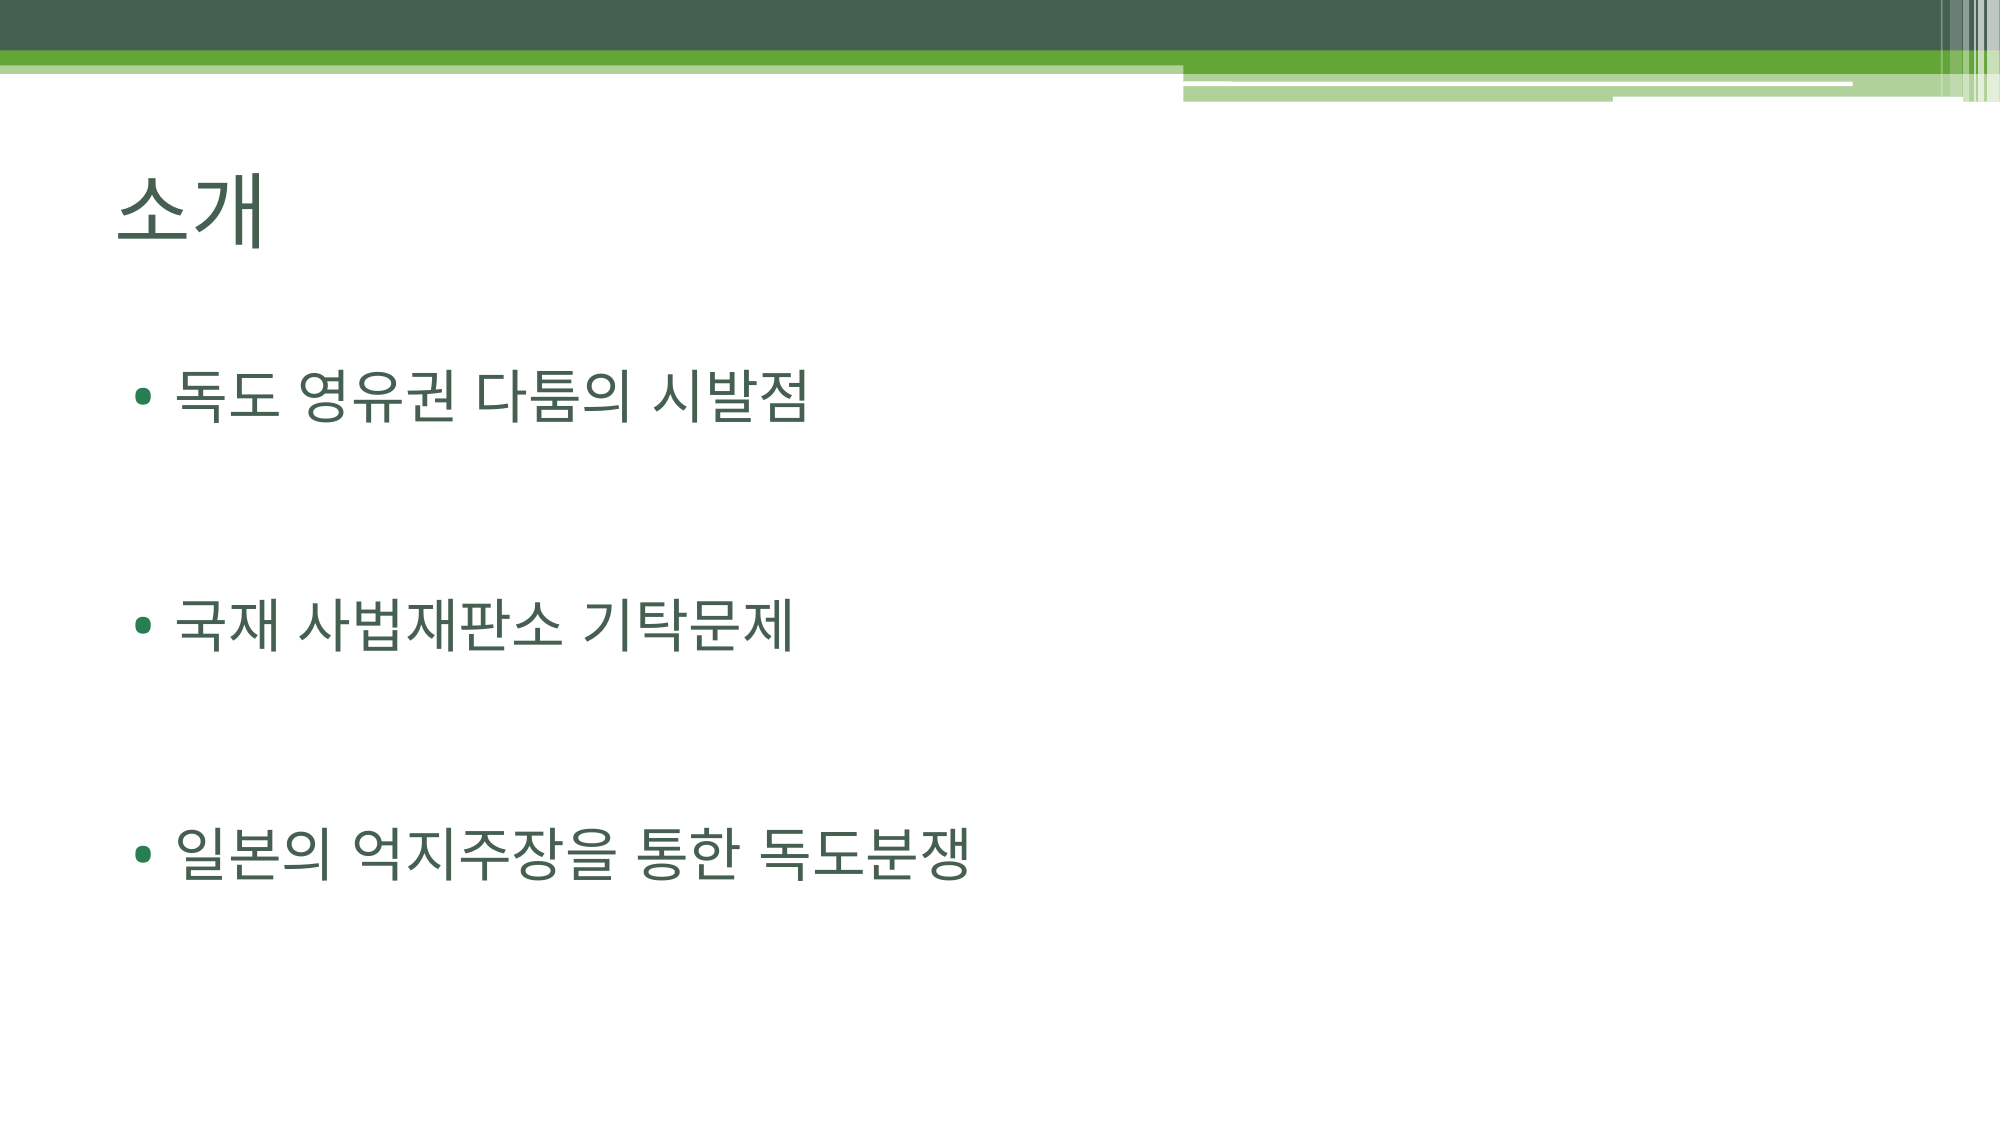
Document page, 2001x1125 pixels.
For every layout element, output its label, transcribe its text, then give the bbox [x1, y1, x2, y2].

title 소개 [99, 121, 1900, 297]
list 독도 영유권 다툼의 시발점 국재 사법재판소 기탁문제 일본의 억지주장을 통한 독도분쟁 [99, 352, 1900, 1063]
